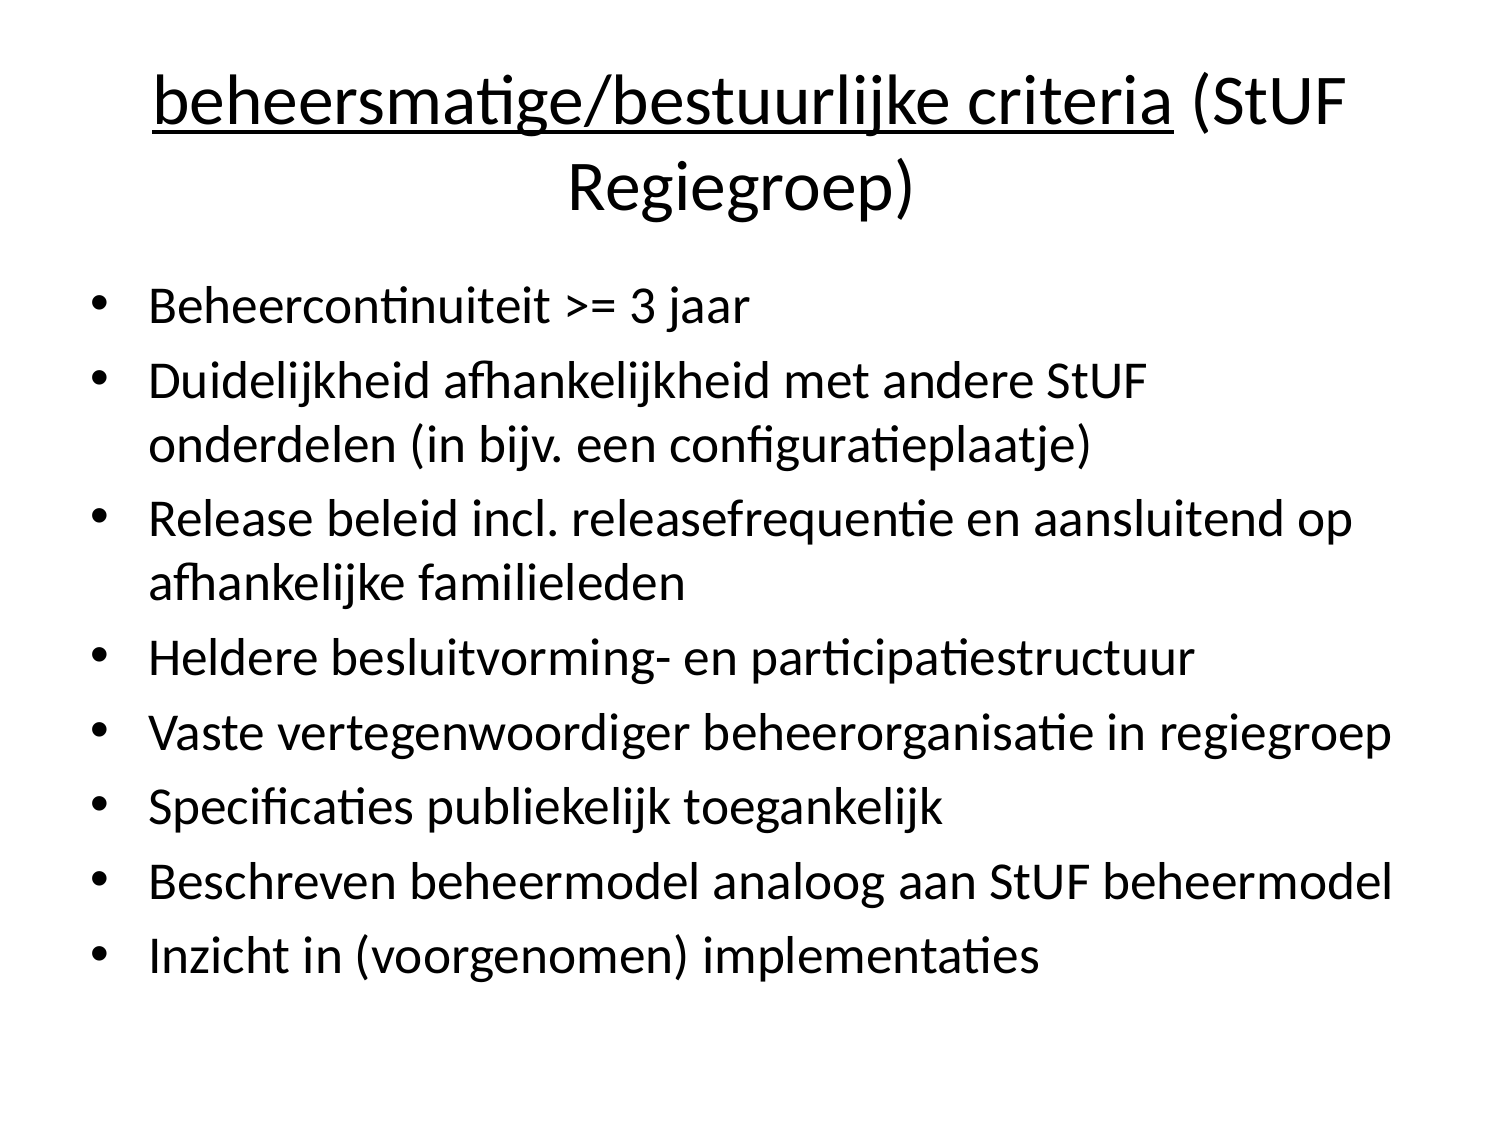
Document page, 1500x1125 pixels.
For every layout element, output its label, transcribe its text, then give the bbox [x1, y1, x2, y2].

list Beheercontinuiteit >= 3 jaar Duidelijkheid afhankelijkheid met andere StUF onderdelen (in bijv. een configuratieplaatje) Release beleid incl. releasefrequentie en aansluitend op afhankelijke familieleden Heldere besluitvorming- en participatiestructuur Vaste vertegenwoordiger beheerorganisatie in regiegroep Specificaties publiekelijk toegankelijk Beschreven beheermodel analoog aan StUF beheermodel Inzicht in (voorgenomen) implementaties [75, 262, 1425, 1005]
title beheersmatige/bestuurlijke criteria (StUF Regiegroep) [75, 45, 1425, 233]
